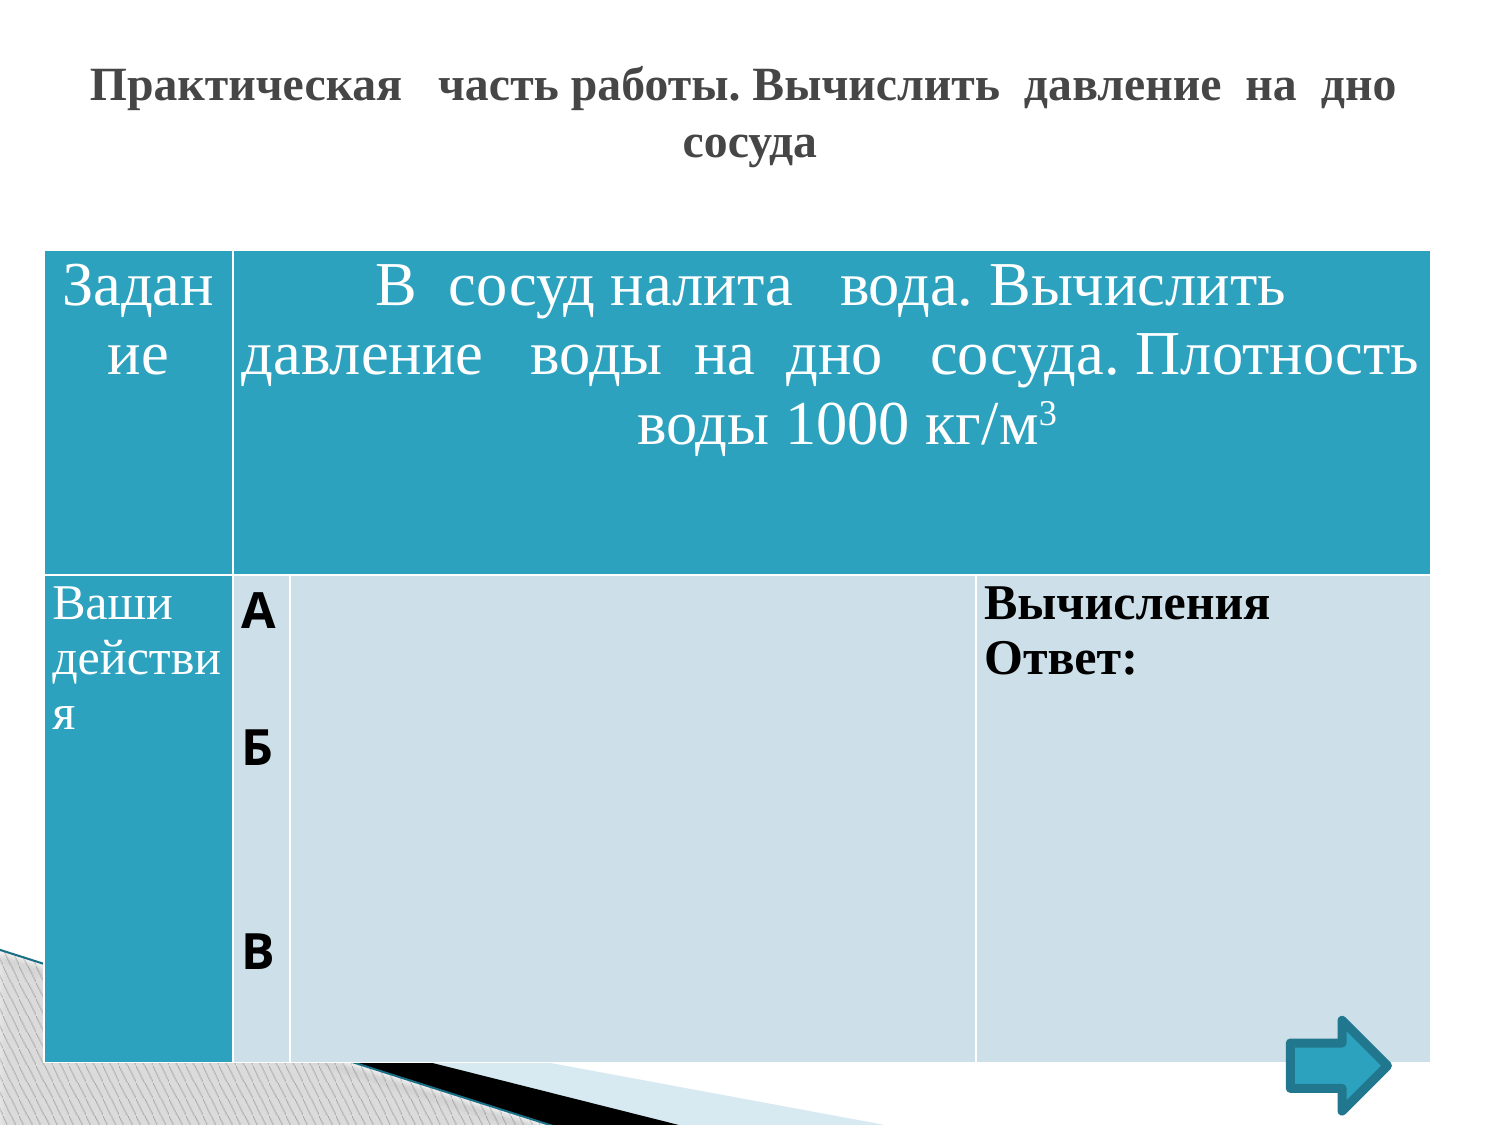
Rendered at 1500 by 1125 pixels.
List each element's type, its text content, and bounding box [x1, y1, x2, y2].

table_cell [291, 576, 975, 1062]
table_header Задание [45, 251, 232, 574]
table_header В сосуд налита вода. Вычислить давление воды на дно сосуда. Плотность воды 1000 кг/м3 [234, 251, 1430, 574]
title Практическая часть работы. Вычислить давление на дно сосуда [75, 45, 1425, 233]
text_box [1285, 1015, 1392, 1116]
table_cell Вычисления Ответ: [977, 576, 1430, 1062]
table_cell А Б В [234, 576, 289, 1062]
table_cell Ваши действия [45, 576, 232, 1062]
